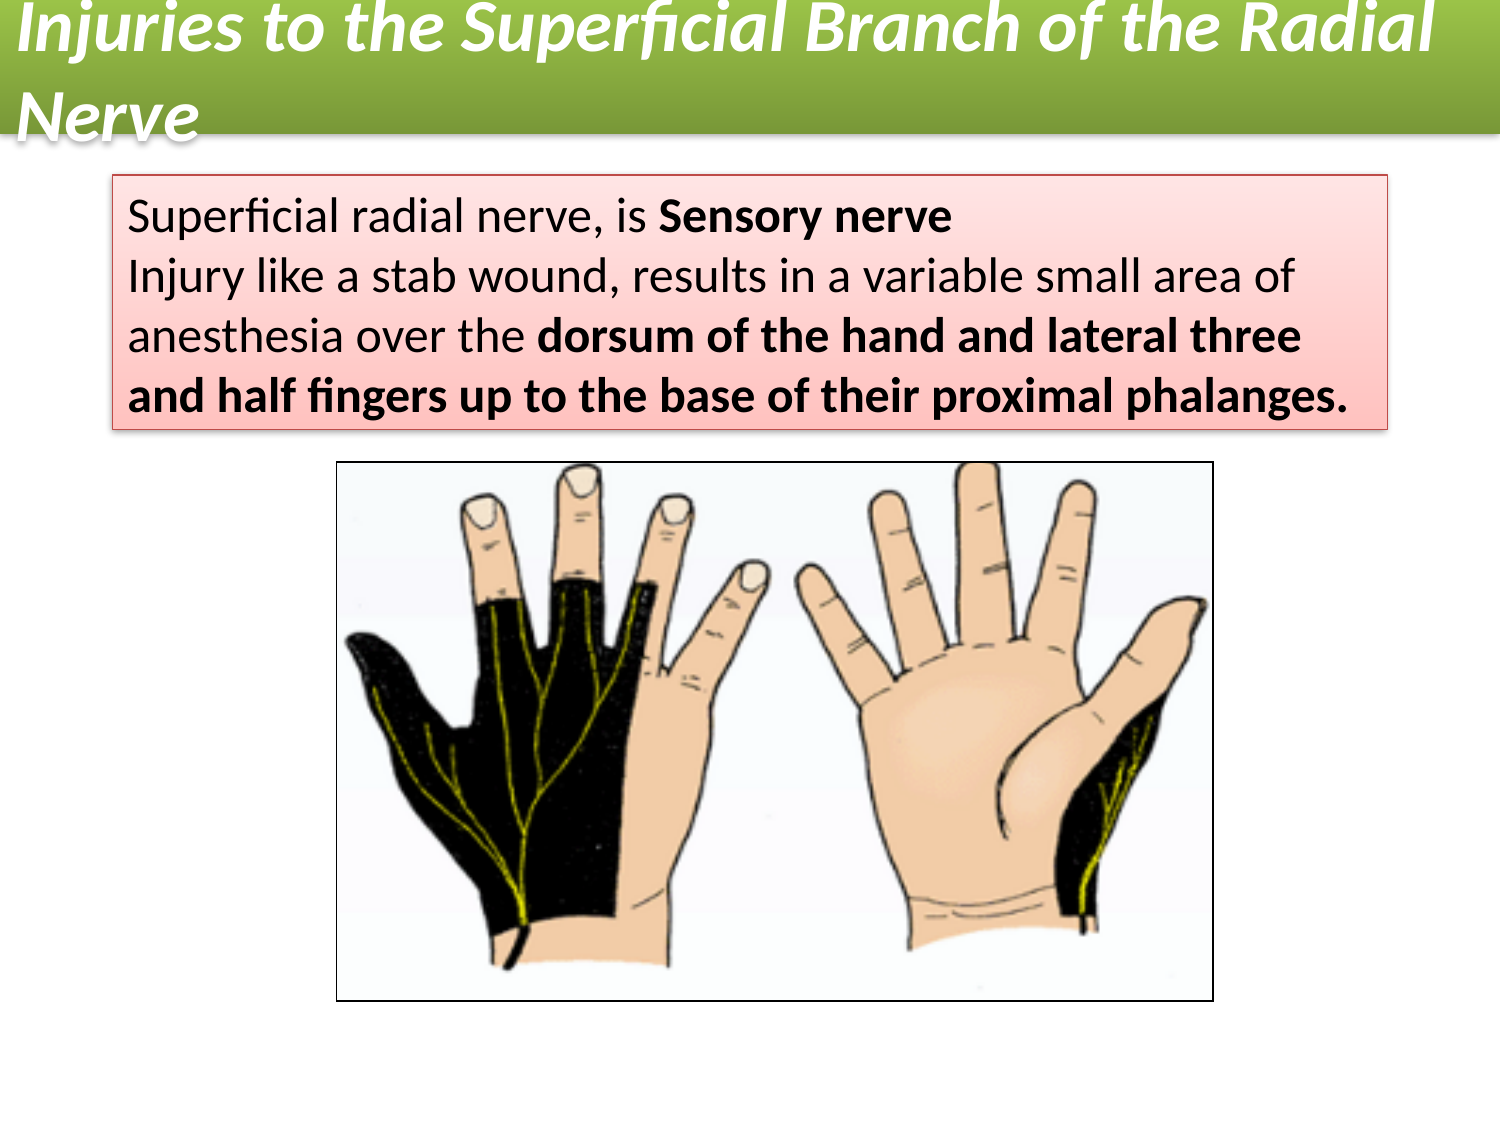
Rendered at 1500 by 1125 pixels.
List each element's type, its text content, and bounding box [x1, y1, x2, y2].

title Injuries to the Superficial Branch of the Radial Nerve [0, 0, 1500, 134]
text_box Superficial radial nerve, is Sensory nerve Injury like a stab wound, results in a variable small area of anesthesia over the dorsum of the hand and lateral three and half fingers up to the base of their proximal phalanges. [112, 174, 1388, 430]
picture [337, 462, 1213, 1001]
